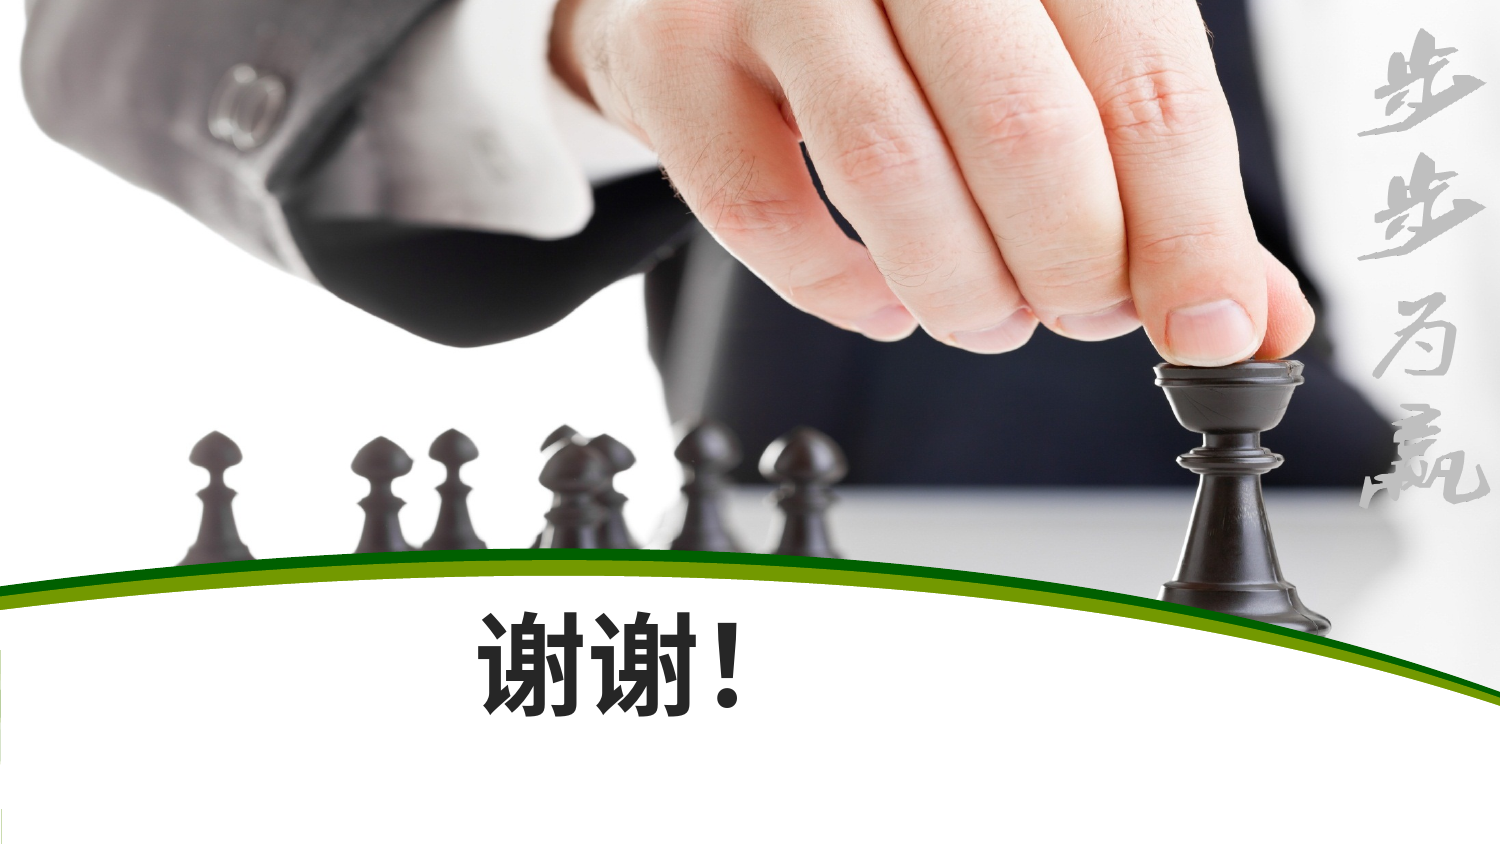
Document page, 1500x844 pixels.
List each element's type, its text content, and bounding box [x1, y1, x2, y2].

text_box 谢谢！ [218, 596, 1069, 750]
picture [0, 0, 1500, 691]
